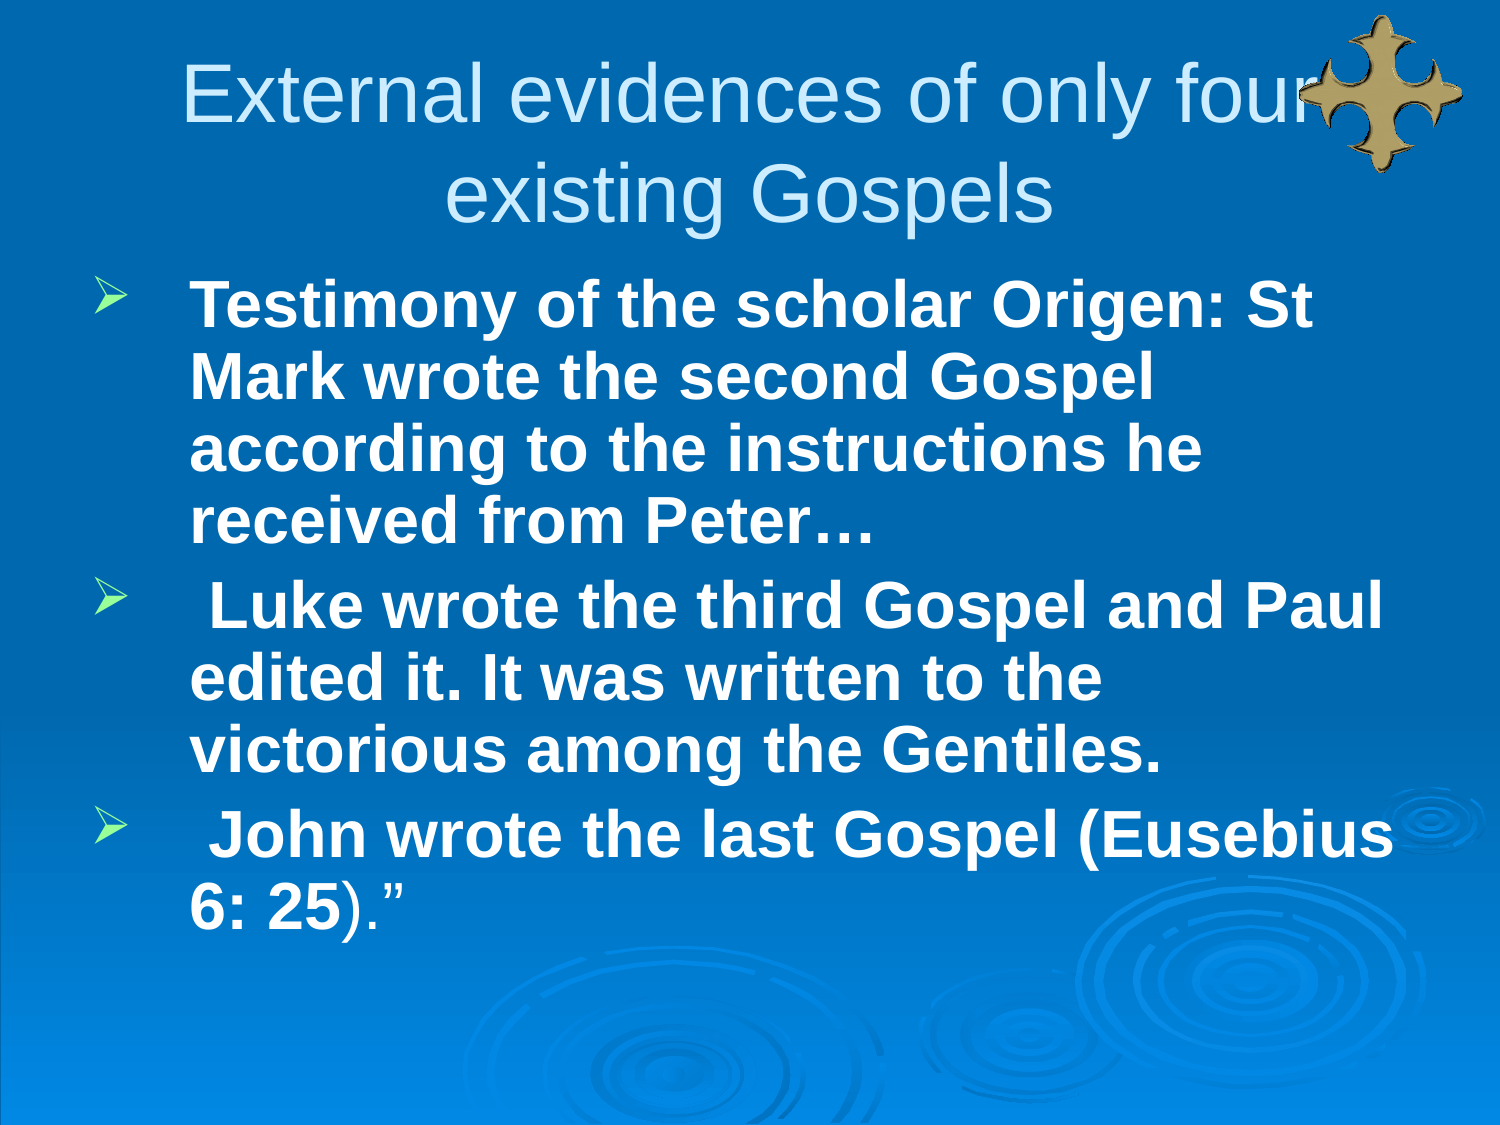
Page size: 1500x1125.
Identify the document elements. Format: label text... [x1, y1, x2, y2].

list Testimony of the scholar Origen: St Mark wrote the second Gospel according to the instructions he received from Peter… Luke wrote the third Gospel and Paul edited it. It was written to the victorious among the Gentiles. John wrote the last Gospel (Eusebius 6: 25).” [74, 262, 1426, 1006]
picture [1293, 0, 1471, 188]
title External evidences of only four existing Gospels [74, 45, 1426, 233]
